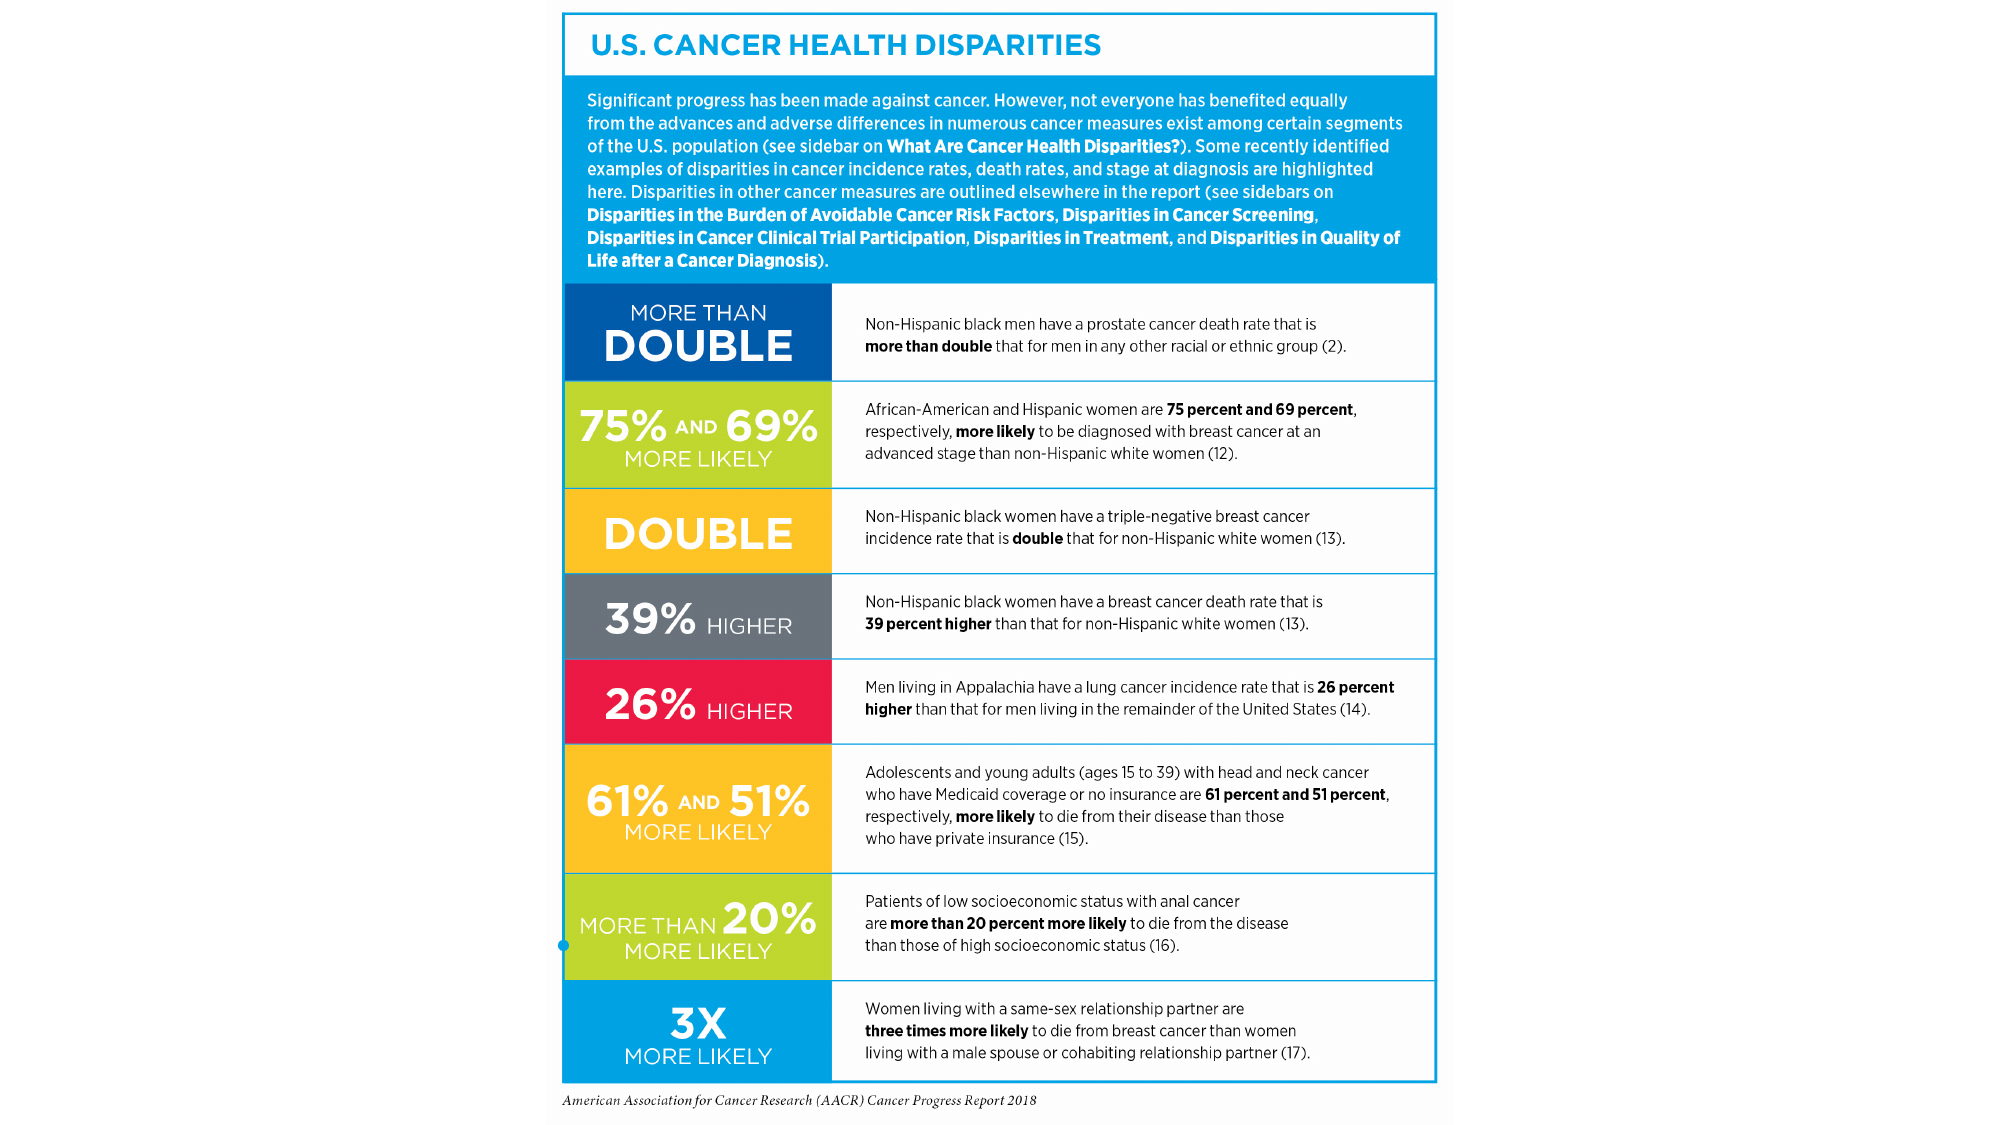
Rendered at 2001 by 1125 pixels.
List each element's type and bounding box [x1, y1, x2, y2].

picture [545, 0, 1453, 1125]
